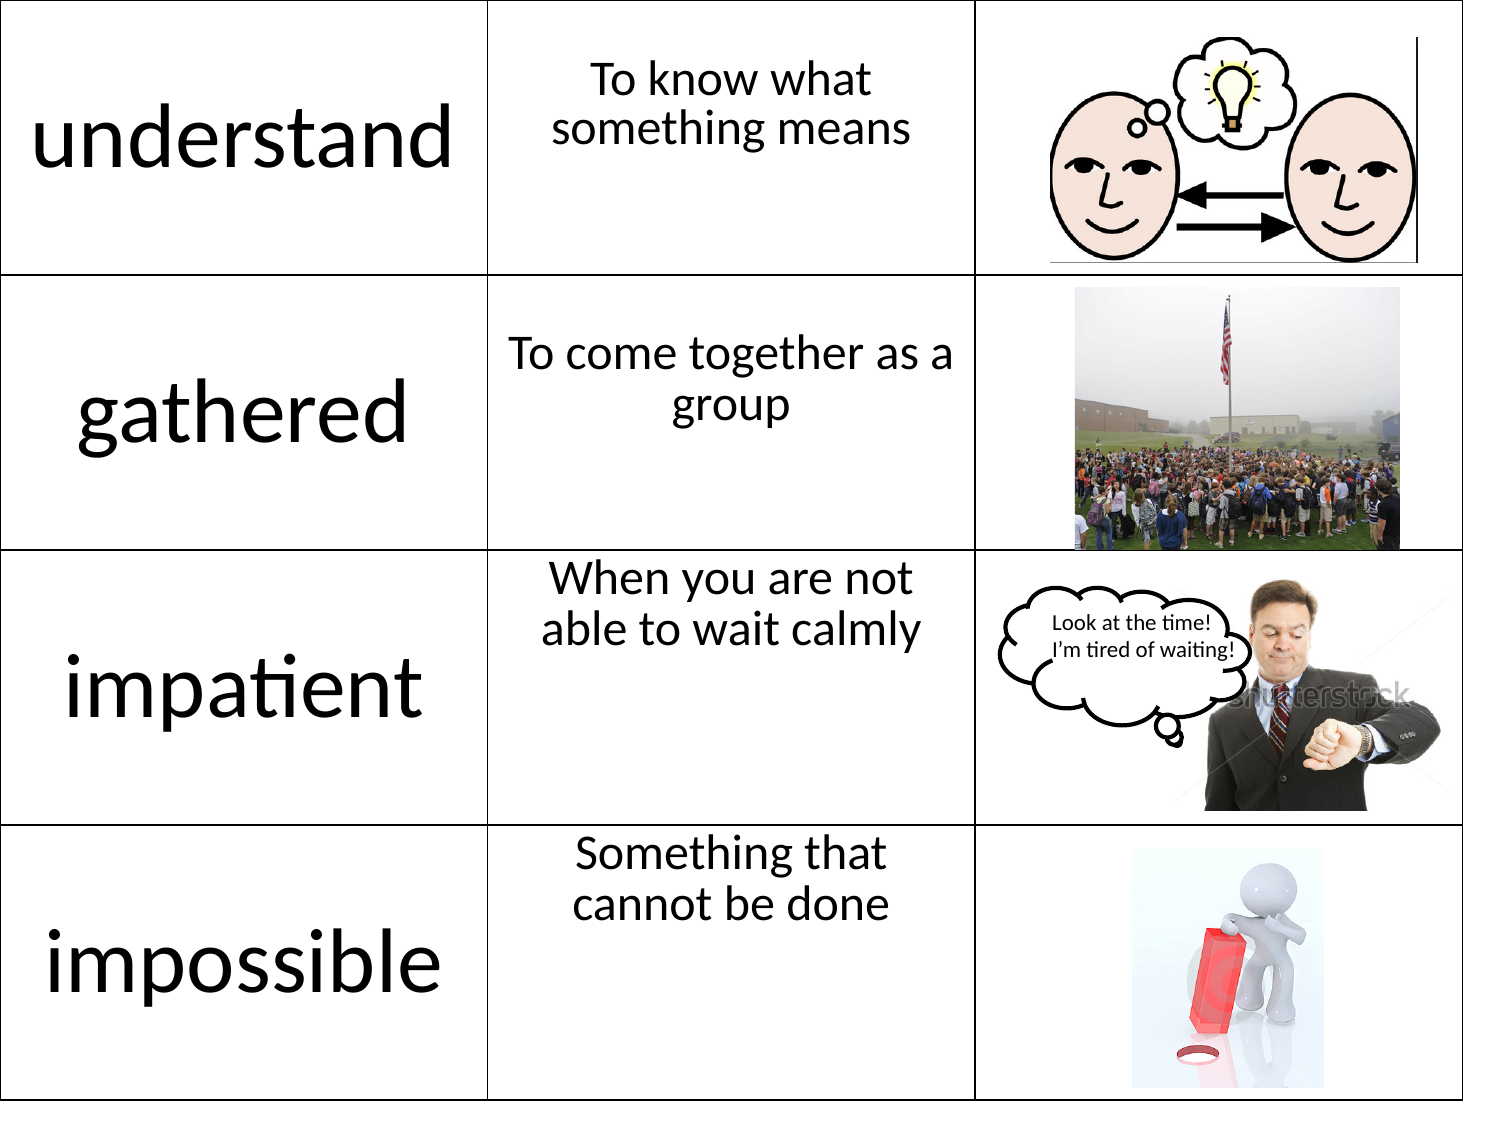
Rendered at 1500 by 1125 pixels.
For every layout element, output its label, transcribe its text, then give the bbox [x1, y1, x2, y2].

table_cell When you are not able to wait calmly [488, 551, 974, 824]
table_header [976, 1, 1462, 274]
table_cell [976, 276, 1462, 549]
picture [1074, 287, 1401, 550]
picture [1049, 37, 1418, 263]
table_cell gathered [1, 276, 487, 549]
text_box [997, 585, 1169, 746]
table_cell [976, 551, 1462, 824]
table_cell To come together as a group [488, 276, 974, 549]
table_cell [976, 826, 1462, 1099]
picture [1132, 849, 1324, 1088]
picture [1174, 574, 1451, 811]
table_header understand [1, 1, 487, 274]
table_cell impossible [1, 826, 487, 1099]
text_box Look at the time! I’m tired of waiting! [1037, 599, 1169, 670]
table_cell impatient [1, 551, 487, 824]
table_cell Something that cannot be done [488, 826, 974, 1099]
table_header To know what something means [488, 1, 974, 274]
